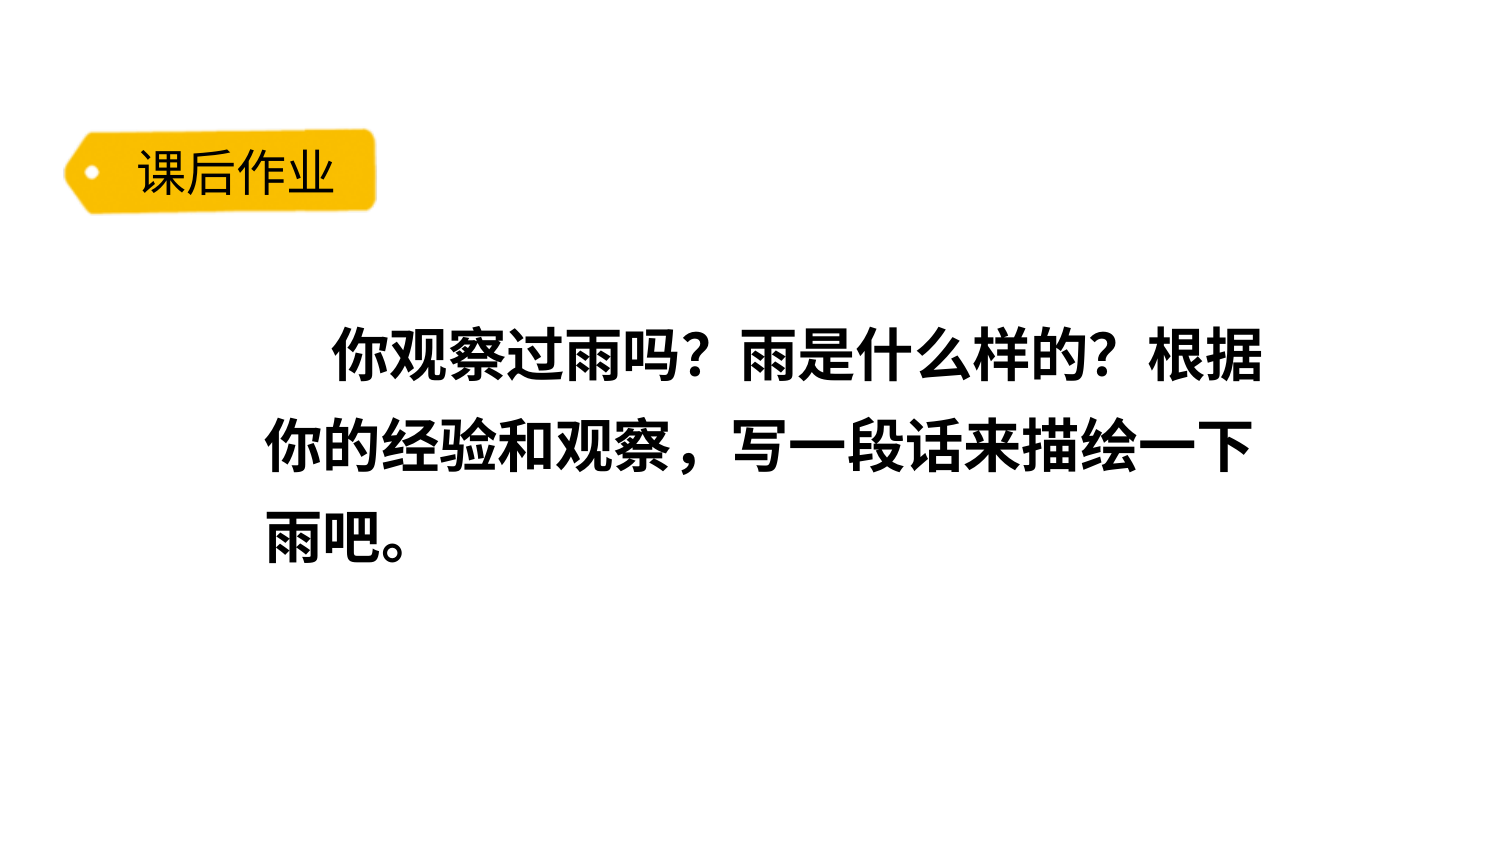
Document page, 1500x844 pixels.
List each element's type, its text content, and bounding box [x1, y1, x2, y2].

text_box 你观察过雨吗？雨是什么样的？根据你的经验和观察，写一段话来描绘一下雨吧。 [249, 289, 1298, 578]
picture [49, 124, 388, 220]
